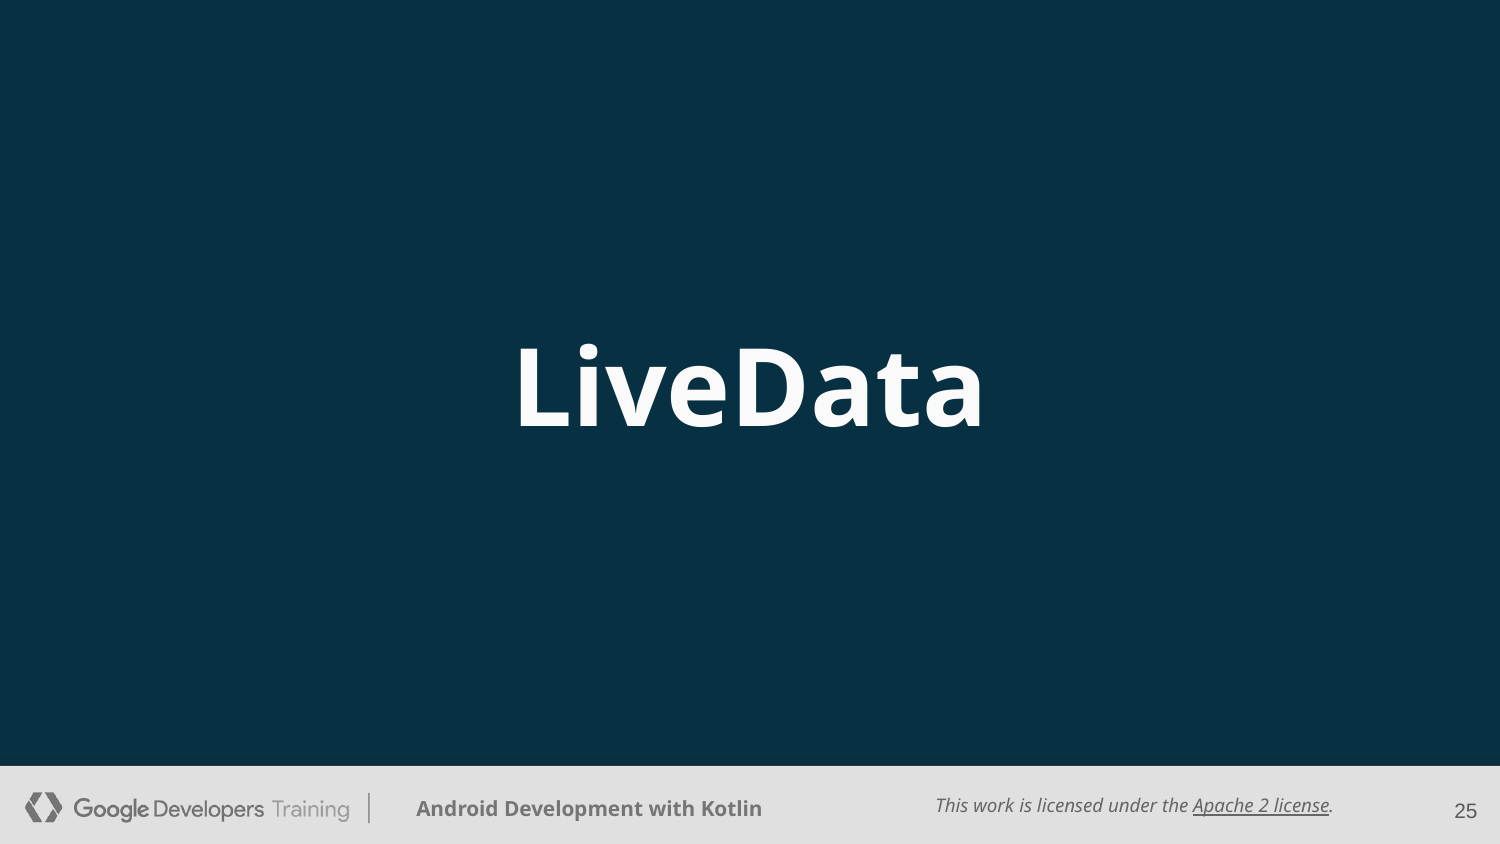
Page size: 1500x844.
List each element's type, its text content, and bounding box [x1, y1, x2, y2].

slide_number ‹#› [1402, 777, 1493, 842]
picture [0, 0, 1500, 844]
text_box LiveData [51, 0, 1449, 766]
